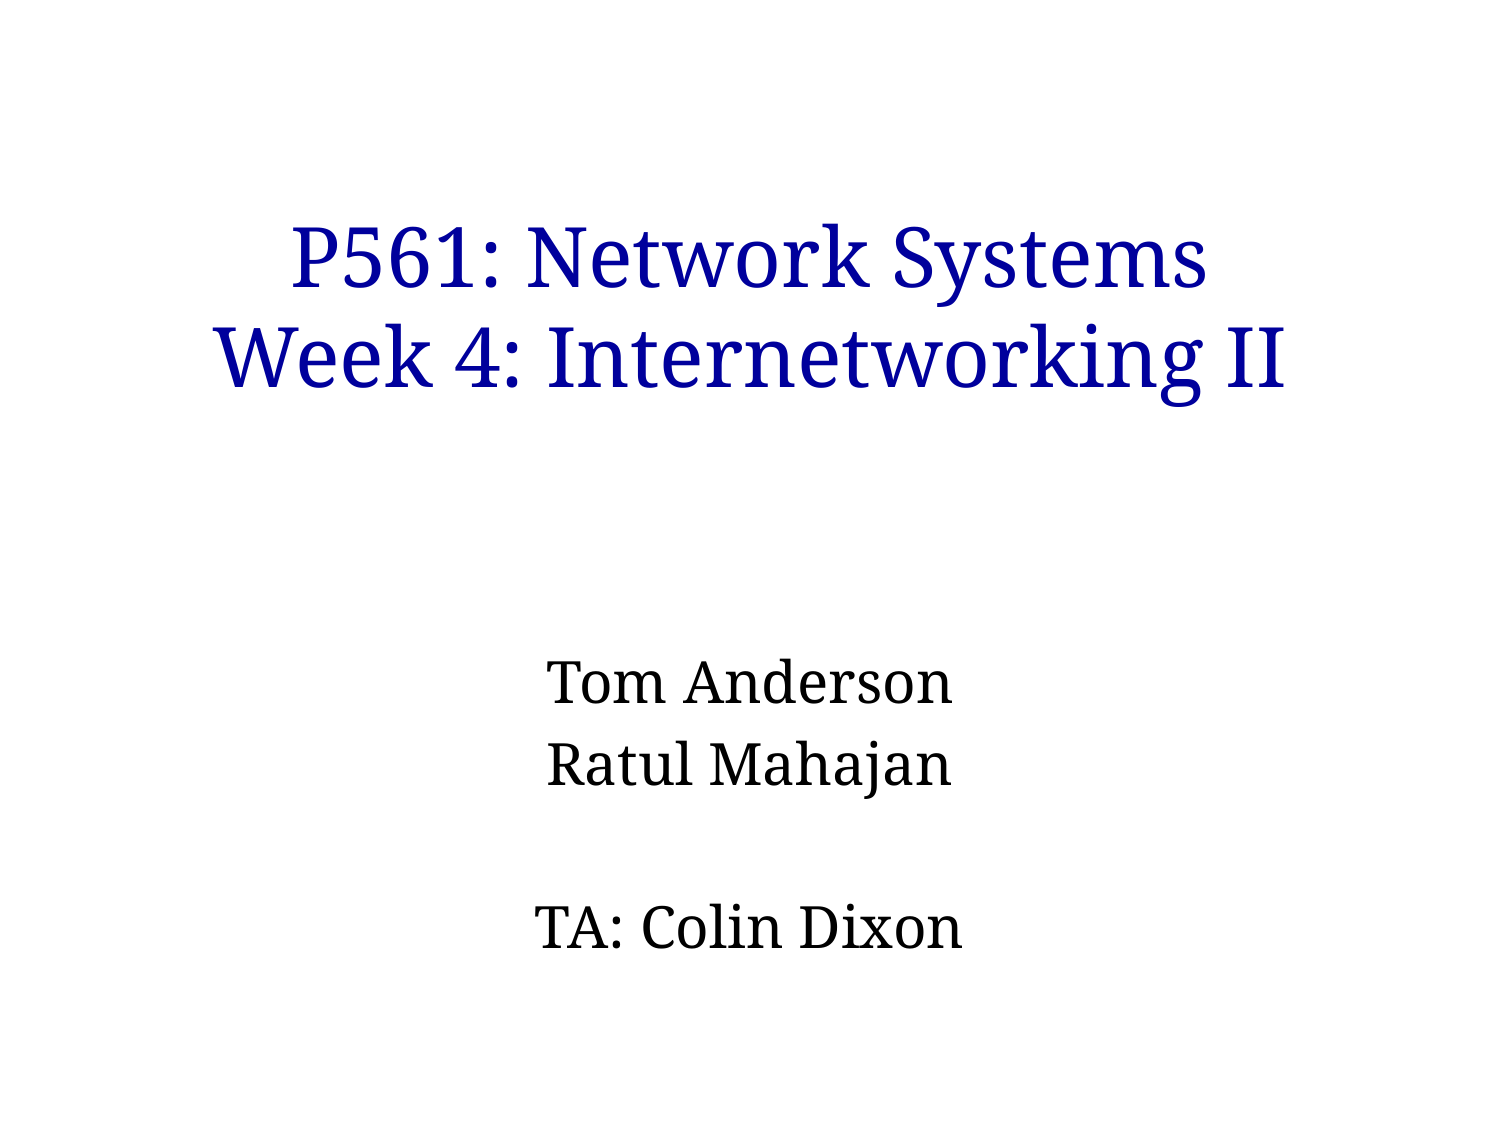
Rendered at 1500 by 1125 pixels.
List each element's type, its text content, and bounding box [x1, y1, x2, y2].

subtitle Tom Anderson Ratul Mahajan TA: Colin Dixon [224, 637, 1276, 988]
title P561: Network Systems Week 4: Internetworking II [112, 183, 1388, 426]
